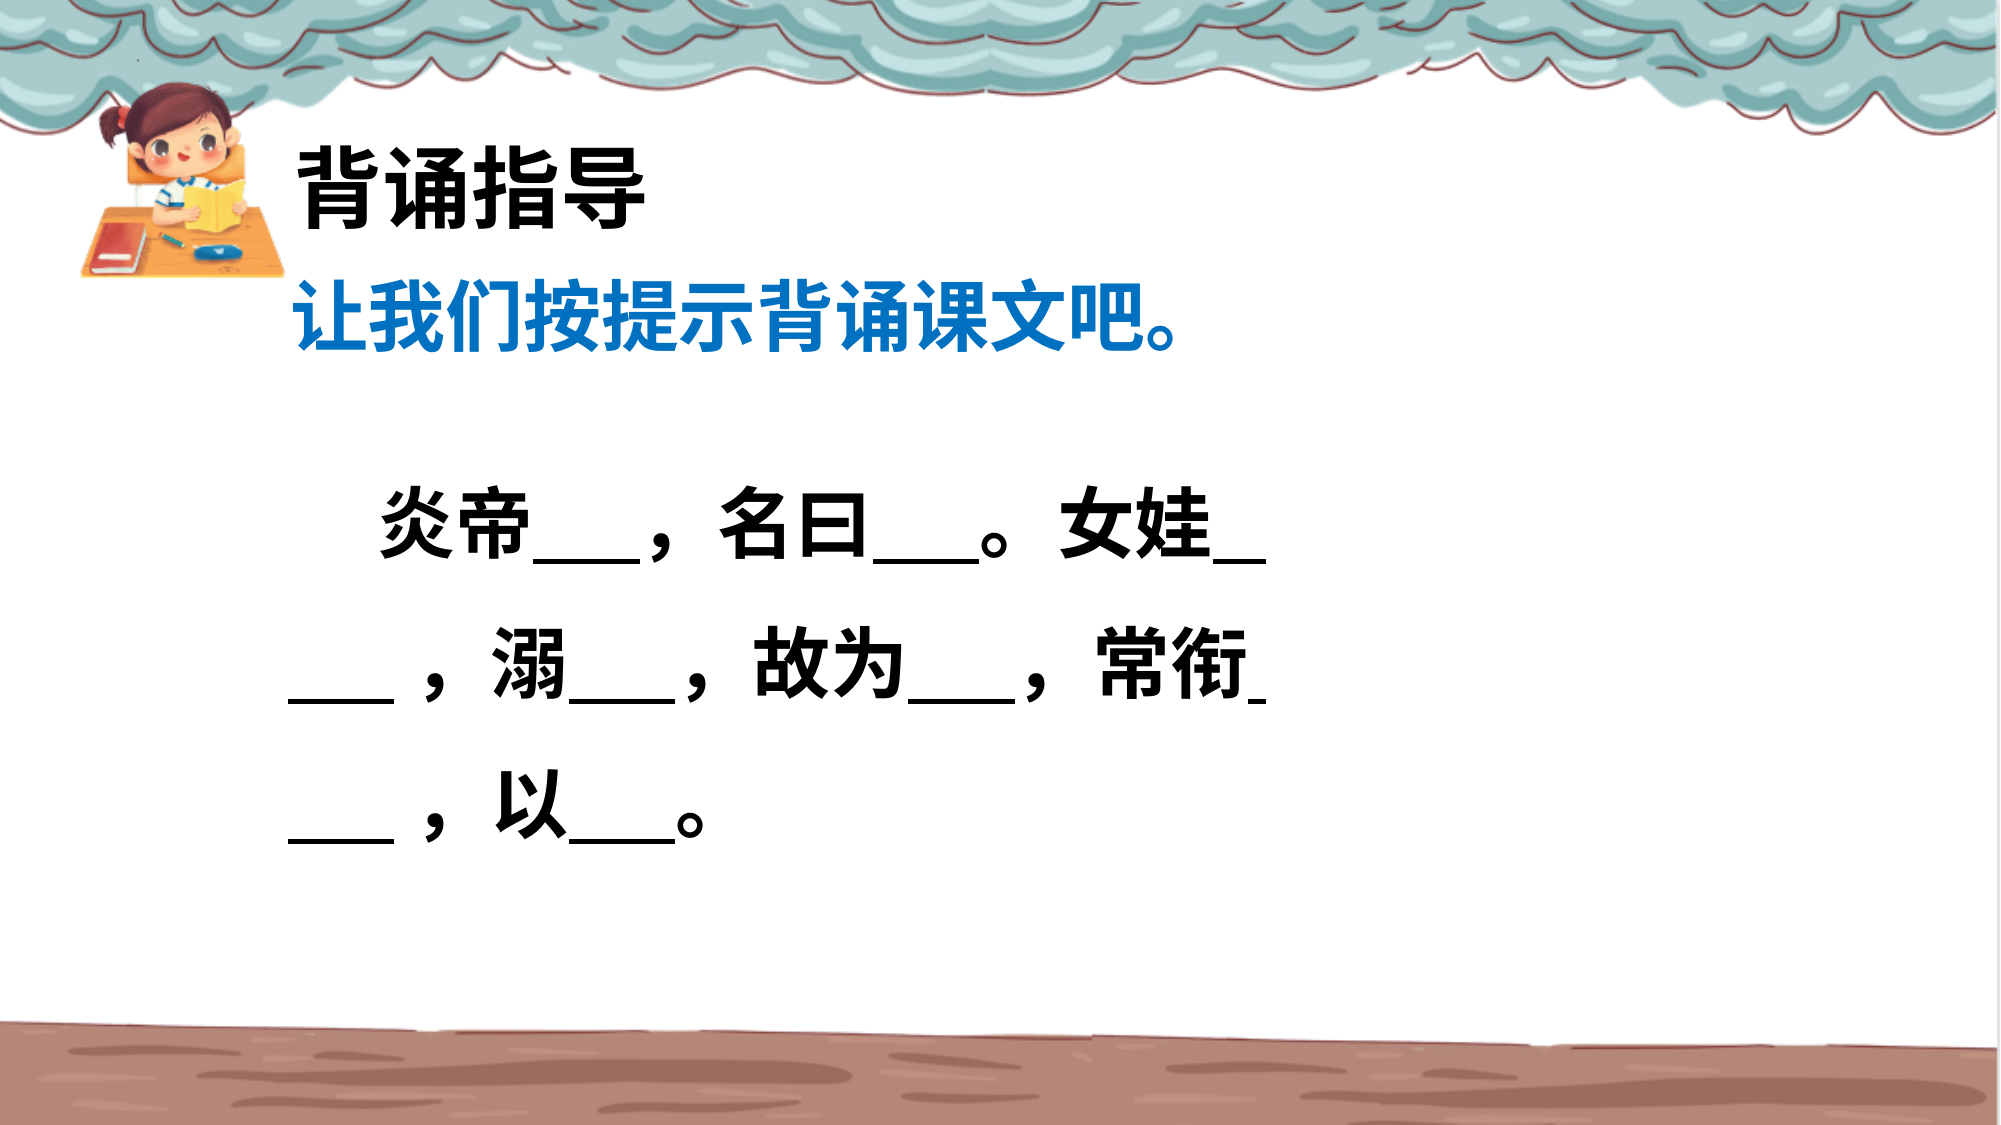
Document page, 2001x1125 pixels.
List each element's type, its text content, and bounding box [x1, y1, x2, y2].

picture [0, 0, 2001, 1125]
text_box 背诵指导 [293, 124, 701, 247]
text_box 让我们按提示背诵课文吧。 [275, 259, 1457, 368]
text_box 炎帝 ，名曰 。女娃 ，溺 ，故为 ，常衔 ，以 。 [273, 420, 1786, 856]
